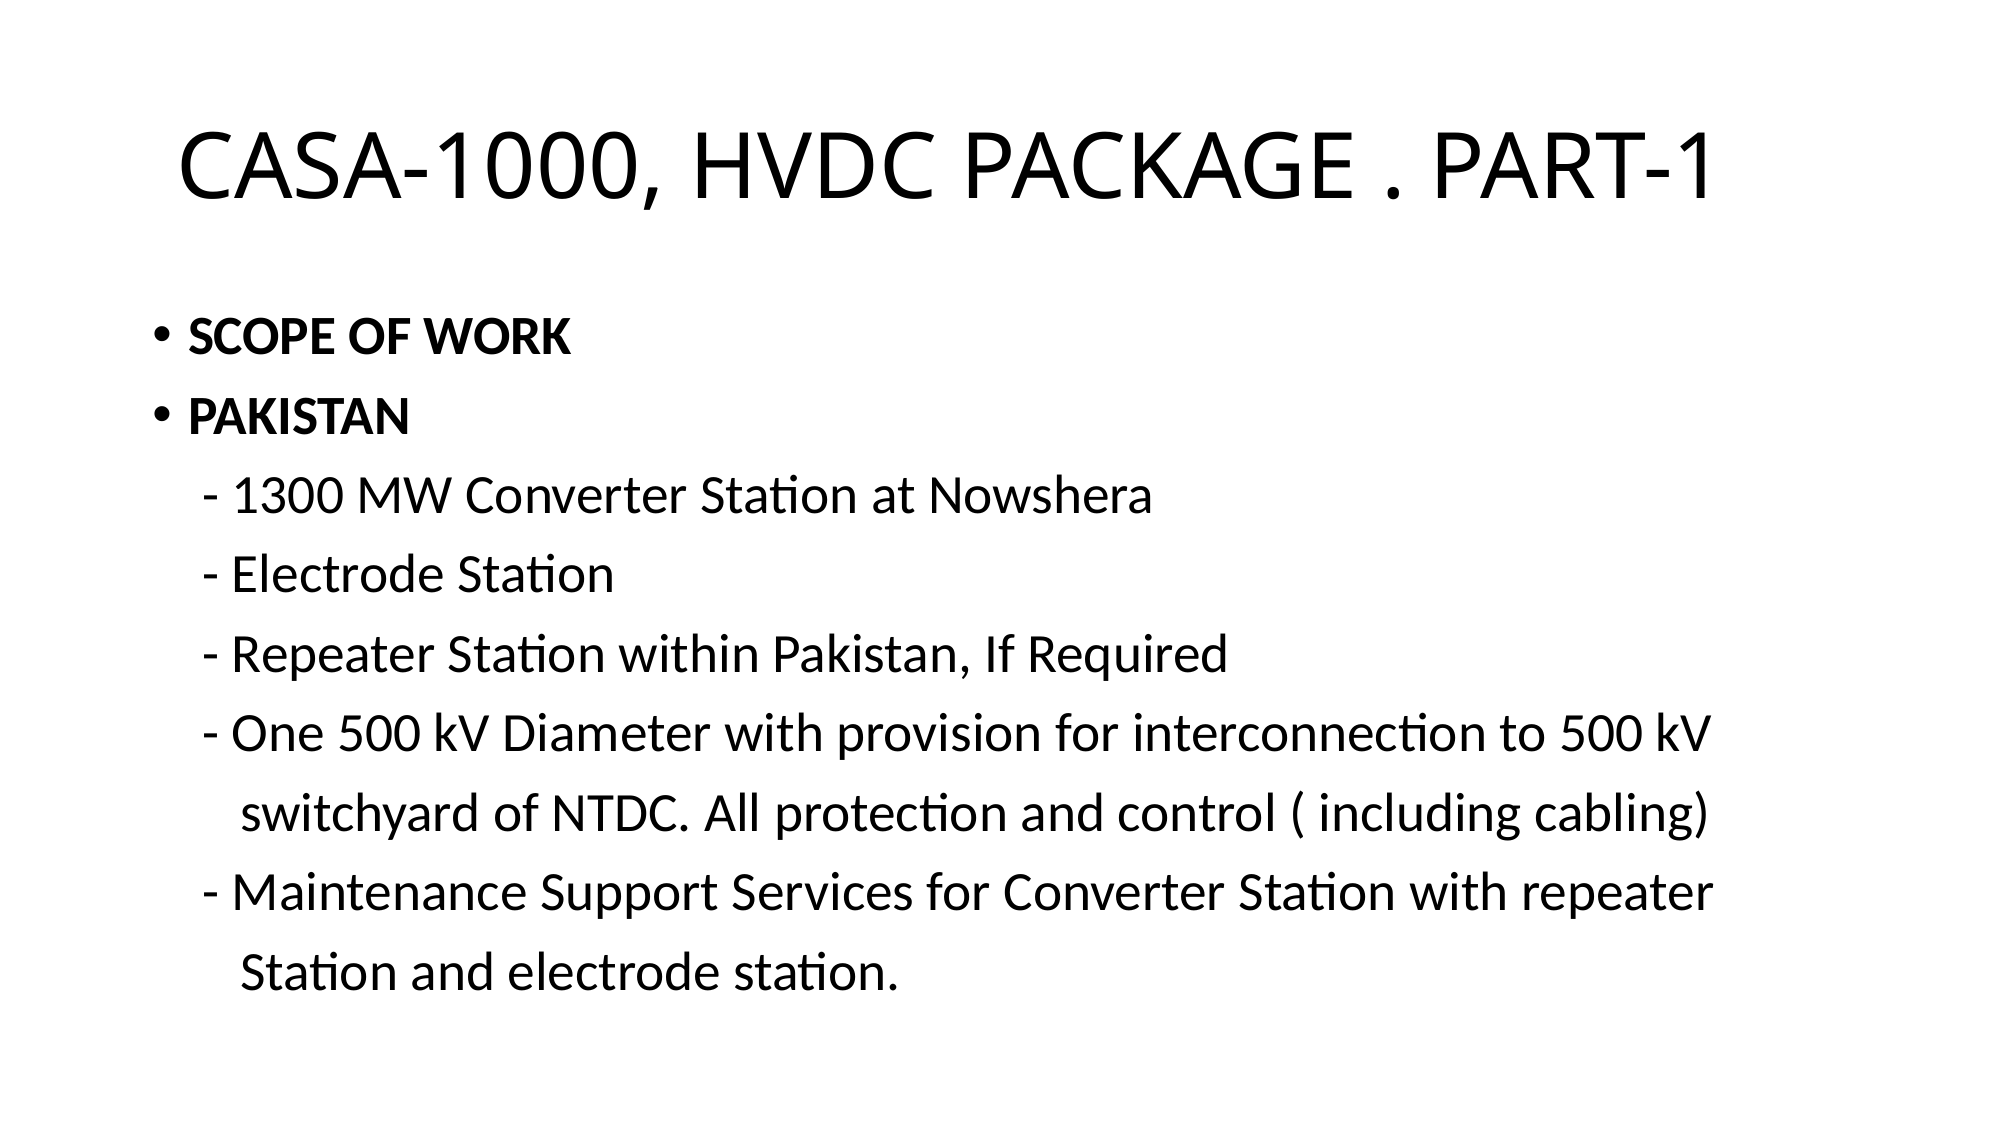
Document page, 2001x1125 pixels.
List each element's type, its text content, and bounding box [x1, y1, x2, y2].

title CASA-1000, HVDC PACKAGE . PART-1 [137, 59, 1863, 278]
list SCOPE OF WORK PAKISTAN - 1300 MW Converter Station at Nowshera - Electrode Station - Repeater Station within Pakistan, If Required - One 500 kV Diameter with provision for interconnection to 500 kV switchyard of NTDC. All protection and control ( including cabling) - Maintenance Support Services for Converter Station with repeater Station and electrode station. [137, 299, 1863, 1014]
